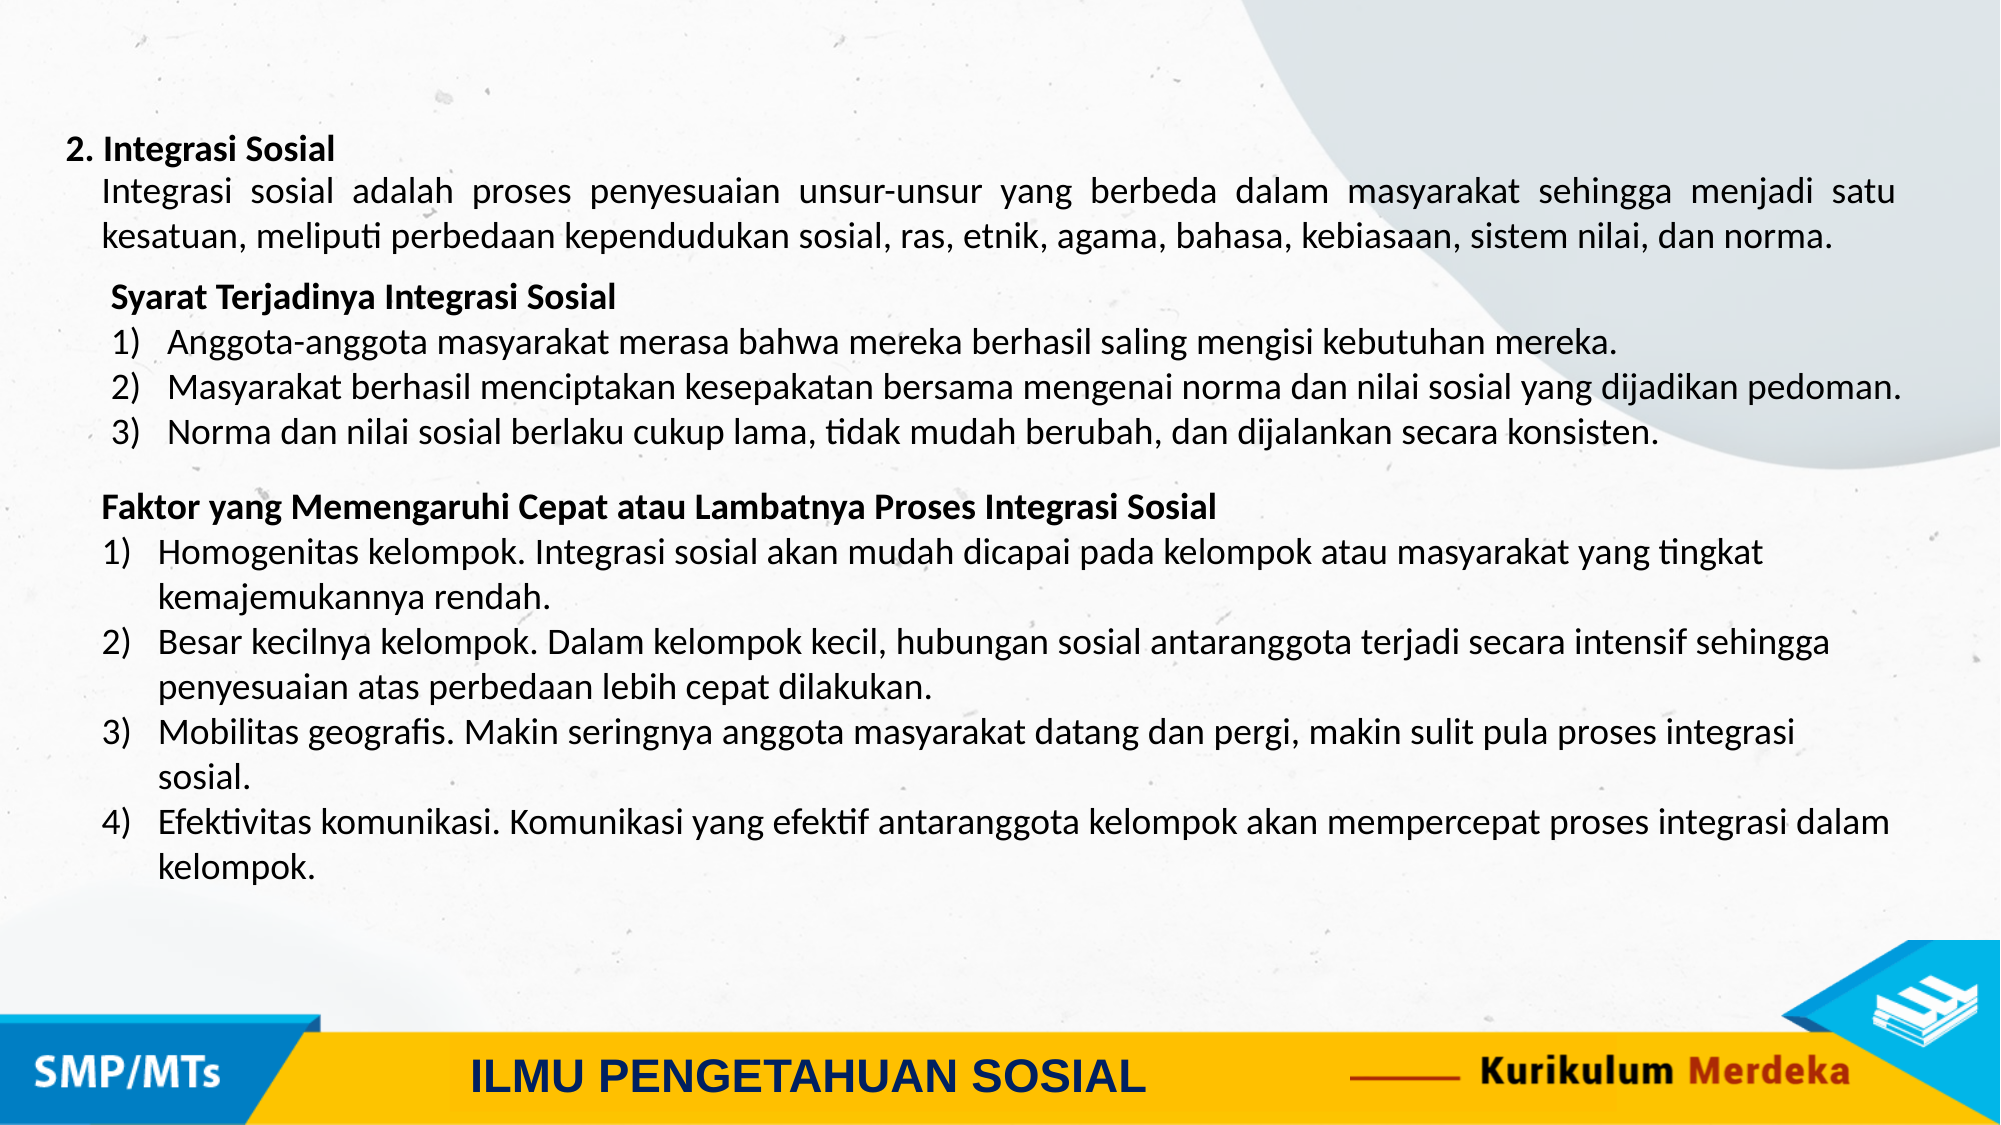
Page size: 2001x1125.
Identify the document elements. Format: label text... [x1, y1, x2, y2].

text_box Faktor yang Memengaruhi Cepat atau Lambatnya Proses Integrasi Sosial Homogenitas kelompok. Integrasi sosial akan mudah dicapai pada kelompok atau masyarakat yang tingkat kemajemukannya rendah. Besar kecilnya kelompok. Dalam kelompok kecil, hubungan sosial antaranggota terjadi secara intensif sehingga penyesuaian atas perbedaan lebih cepat dilakukan. Mobilitas geografis. Makin seringnya anggota masyarakat datang dan pergi, makin sulit pula proses integrasi sosial. Efektivitas komunikasi. Komunikasi yang efektif antaranggota kelompok akan mempercepat proses integrasi dalam kelompok. [86, 474, 1914, 895]
text_box Syarat Terjadinya Integrasi Sosial Anggota-anggota masyarakat merasa bahwa mereka berhasil saling mengisi kebutuhan mereka. Masyarakat berhasil menciptakan kesepakatan bersama mengenai norma dan nilai sosial yang dijadikan pedoman. Norma dan nilai sosial berlaku cukup lama, tidak mudah berubah, dan dijalankan secara konsisten. [96, 264, 1920, 459]
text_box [0, 940, 2000, 1125]
text_box Integrasi sosial adalah proses penyesuaian unsur-unsur yang berbeda dalam masyarakat sehingga menjadi satu kesatuan, meliputi perbedaan kependudukan sosial, ras, etnik, agama, bahasa, kebiasaan, sistem nilai, dan norma. [86, 157, 1914, 264]
text_box 2. Integrasi Sosial [50, 115, 352, 177]
